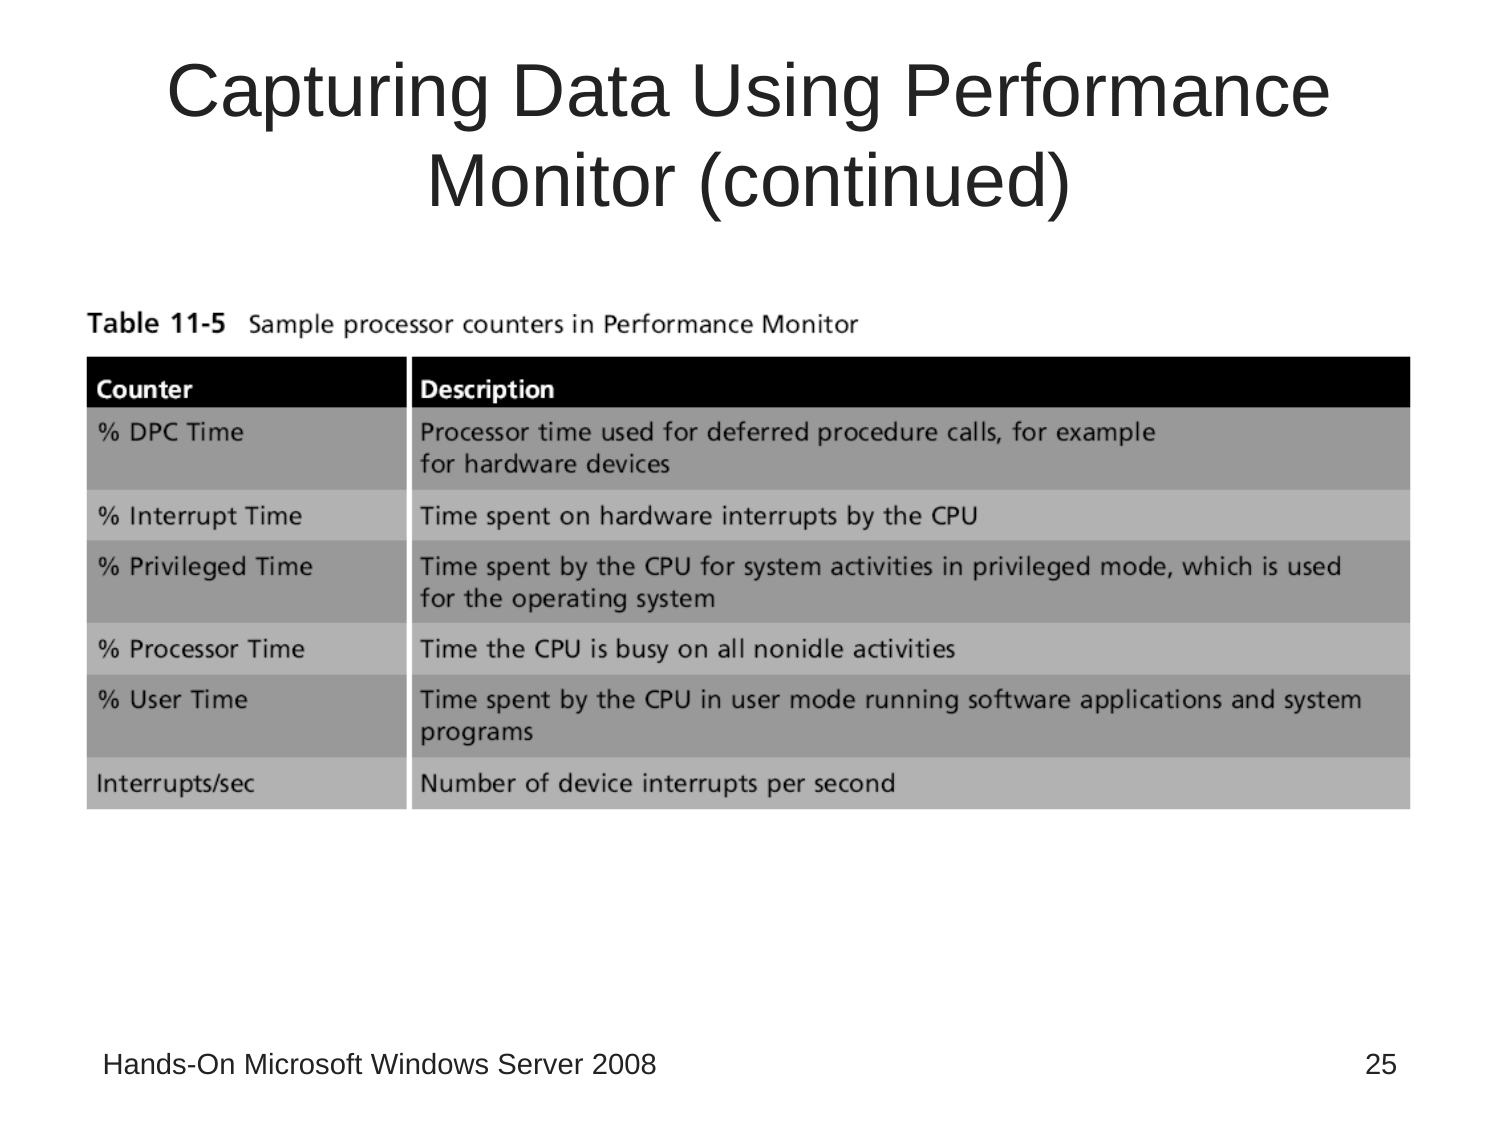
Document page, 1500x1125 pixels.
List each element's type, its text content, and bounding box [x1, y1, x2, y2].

title Capturing Data Using Performance Monitor (continued) [87, 37, 1413, 226]
picture [83, 309, 1413, 816]
slide_number 25 [1074, 1037, 1413, 1101]
footer Hands-On Microsoft Windows Server 2008 [87, 1037, 1051, 1101]
